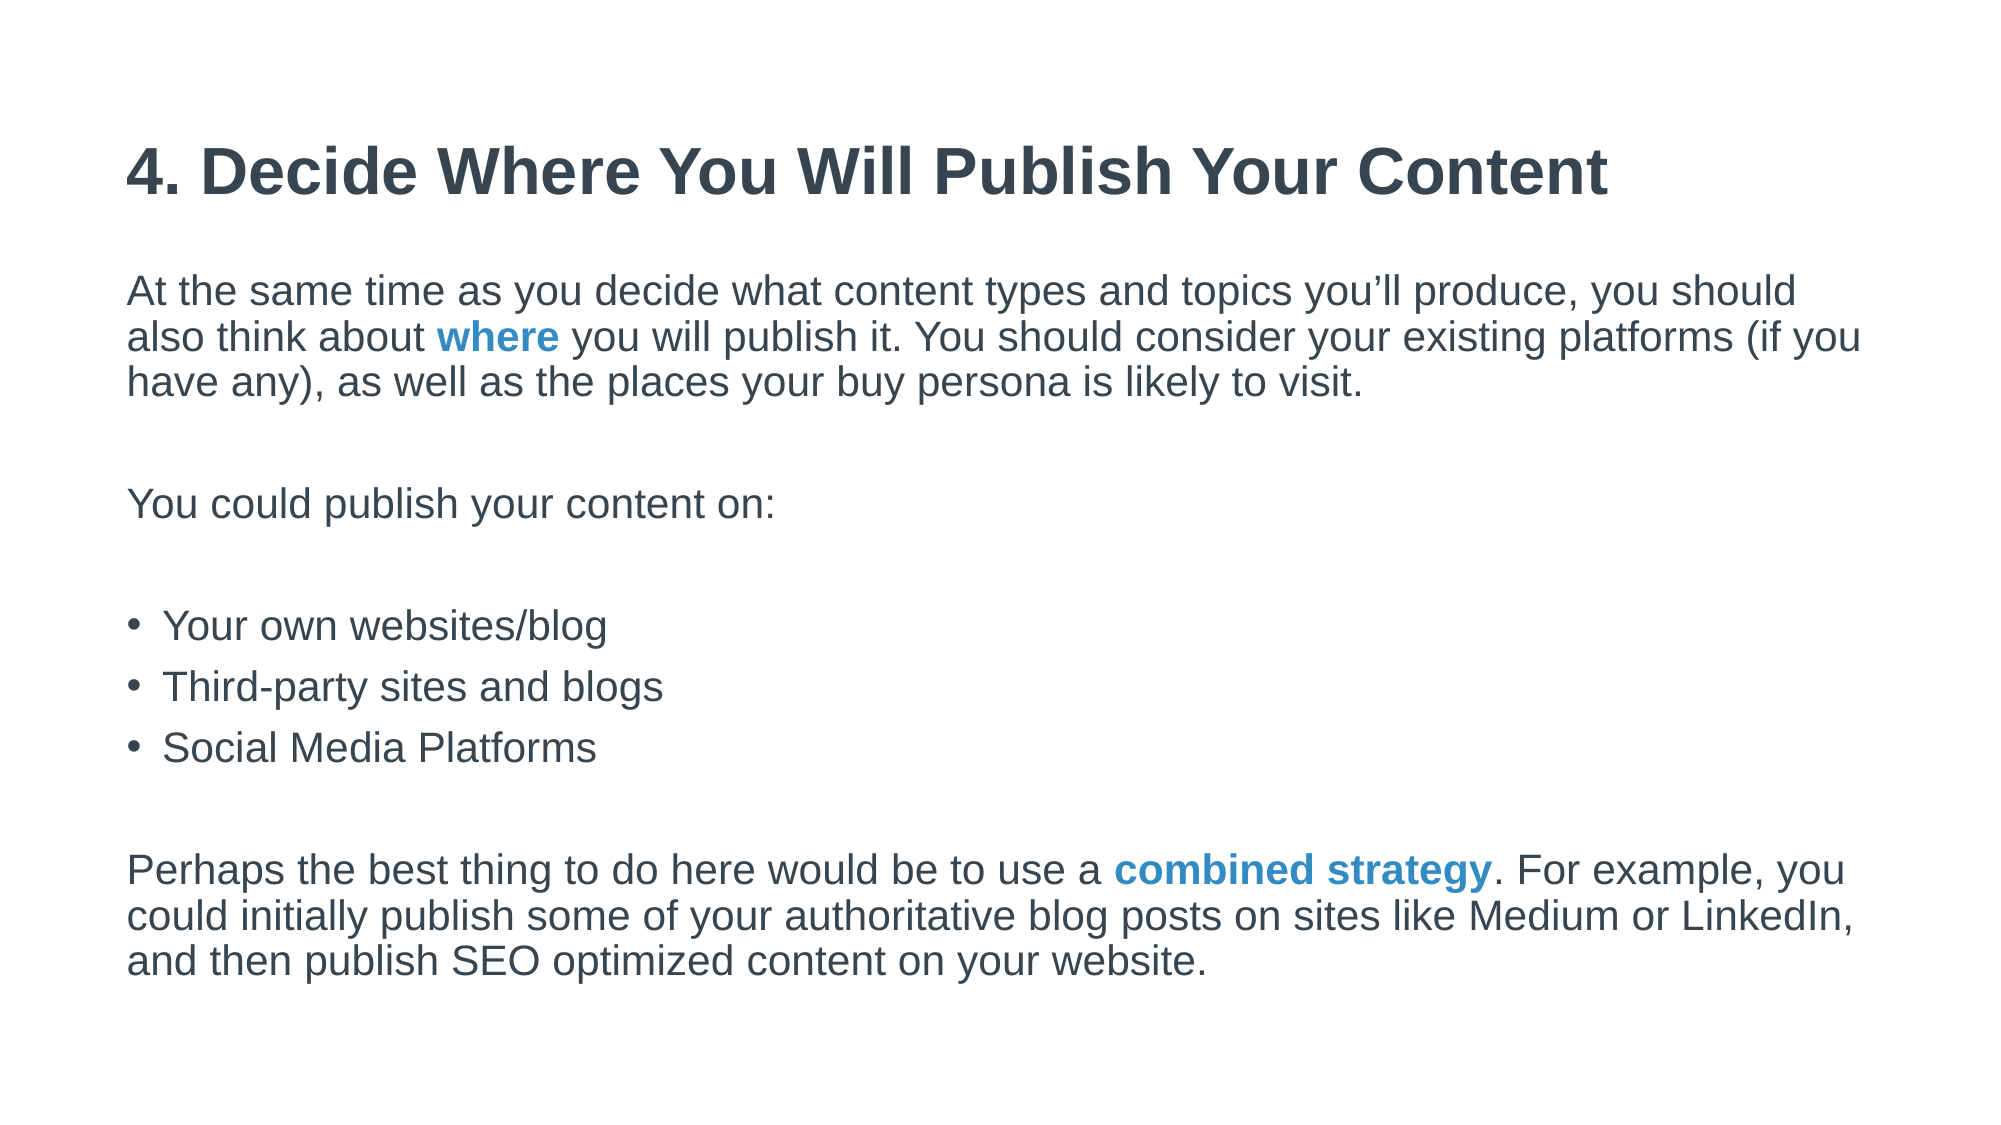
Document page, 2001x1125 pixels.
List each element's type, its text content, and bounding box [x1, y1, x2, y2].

list At the same time as you decide what content types and topics you’ll produce, you should also think about where you will publish it. You should consider your existing platforms (if you have any), as well as the places your buy persona is likely to visit. You could publish your content on: Your own websites/blog Third-party sites and blogs Social Media Platforms Perhaps the best thing to do here would be to use a combined strategy. For example, you could initially publish some of your authoritative blog posts on sites like Medium or LinkedIn, and then publish SEO optimized content on your website. [111, 261, 1901, 1000]
title 4. Decide Where You Will Publish Your Content [111, 63, 1837, 261]
